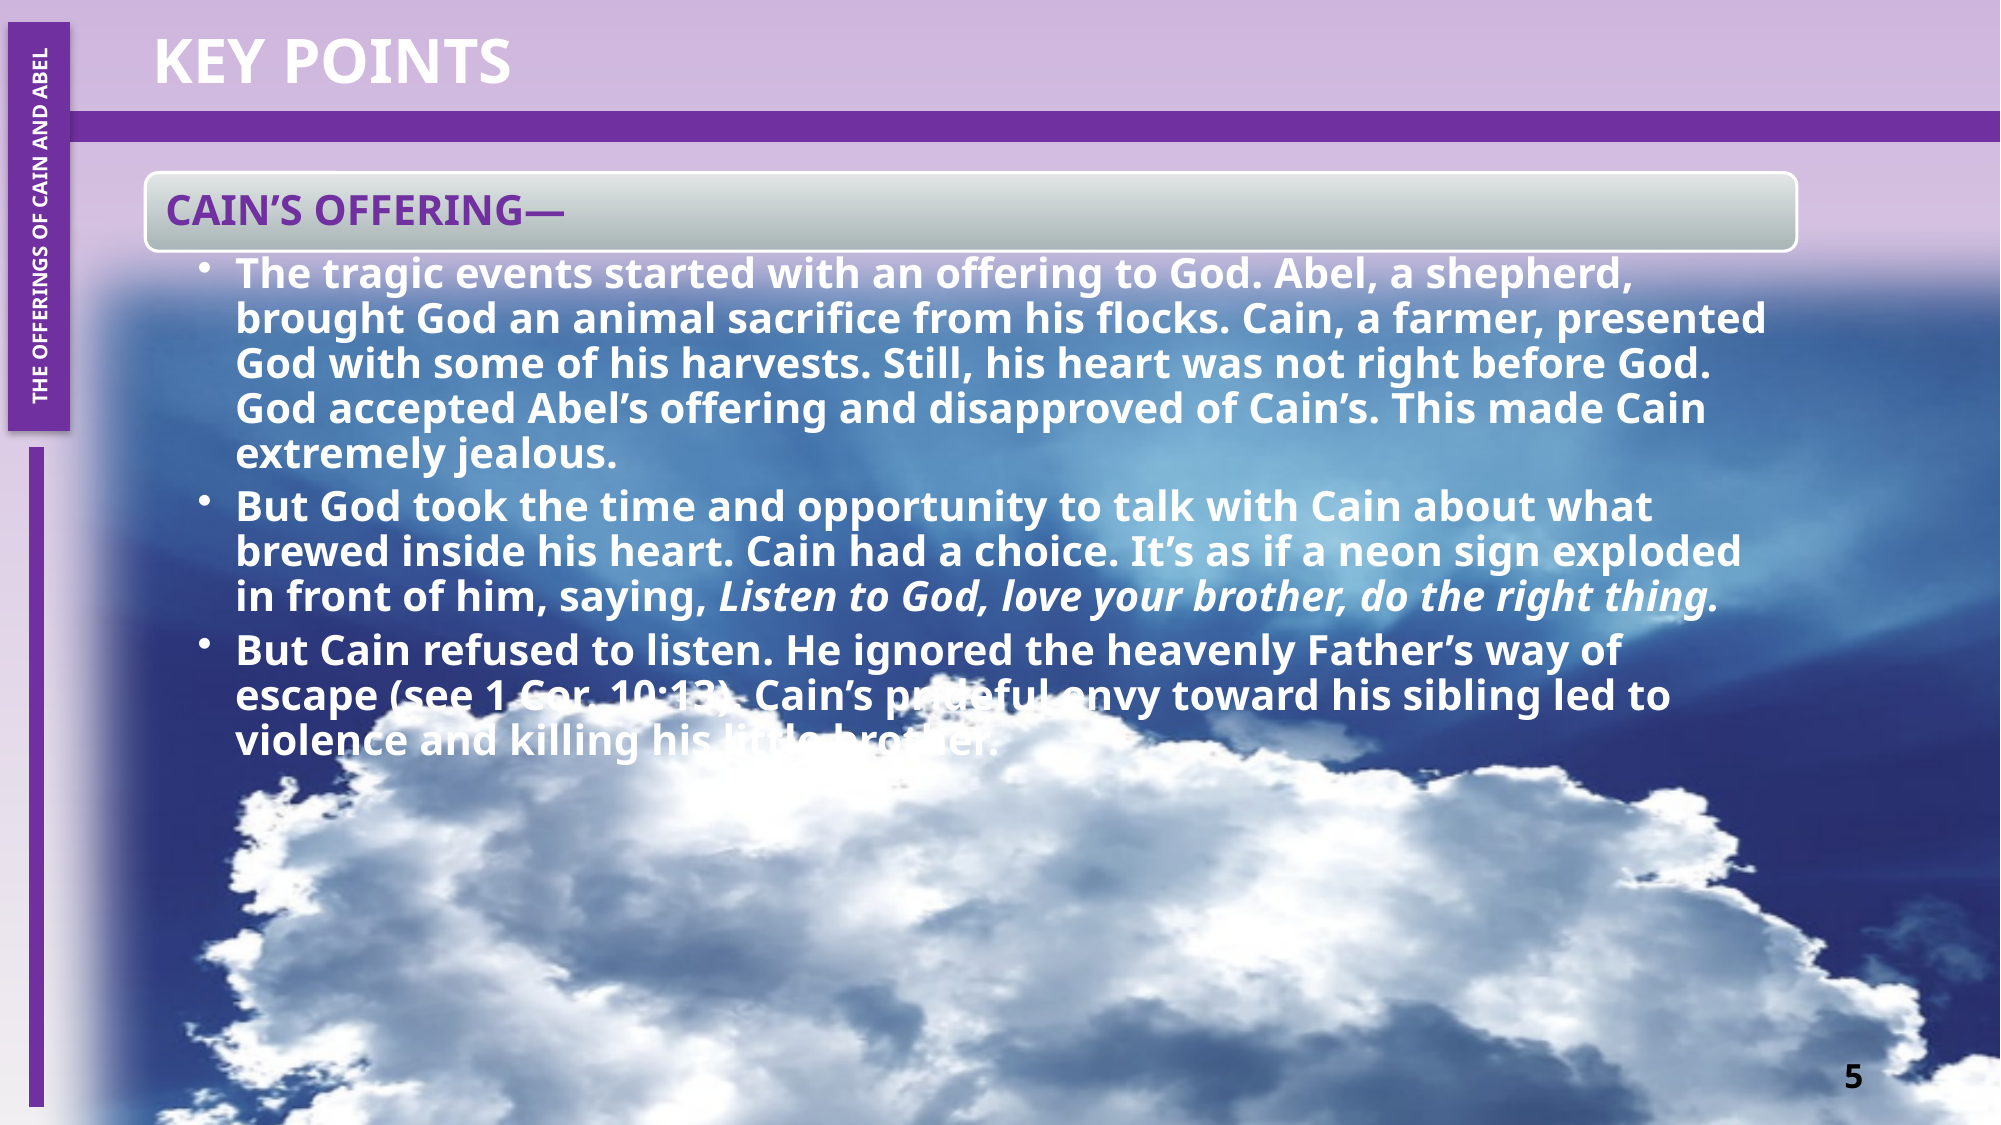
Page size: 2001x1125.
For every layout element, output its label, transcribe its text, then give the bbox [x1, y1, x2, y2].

title Key Points [137, 22, 1863, 105]
picture [36, 217, 144, 776]
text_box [144, 172, 1798, 782]
picture [36, 217, 2000, 1125]
text_box The Offerings of Cain and Abel [8, 22, 71, 431]
